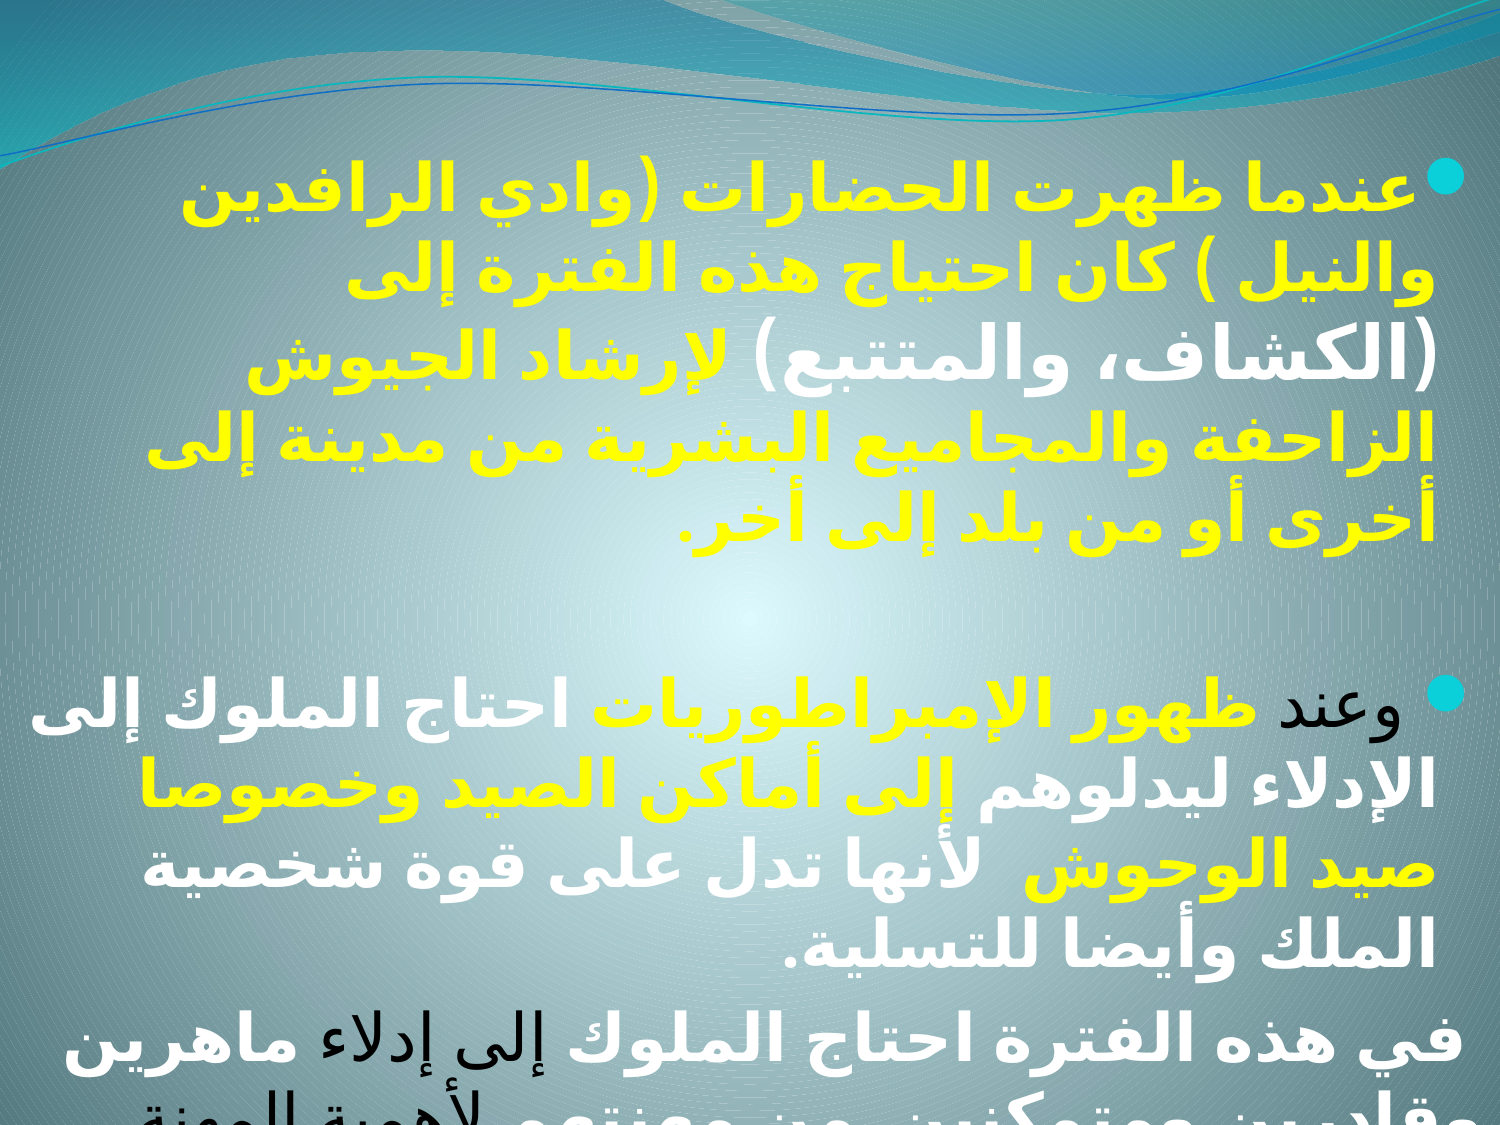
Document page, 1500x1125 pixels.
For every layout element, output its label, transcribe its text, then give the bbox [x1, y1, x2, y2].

list عندما ظهرت الحضارات (وادي الرافدين والنيل ) كان احتياج هذه الفترة إلى (الكشاف، والمتتبع) لإرشاد الجيوش الزاحفة والمجاميع البشرية من مدينة إلى أخرى أو من بلد إلى أخر. وعند ظهور الإمبراطوريات احتاج الملوك إلى الإدلاء ليدلوهم إلى أماكن الصيد وخصوصا صيد الوحوش لأنها تدل على قوة شخصية الملك وأيضا للتسلية. في هذه الفترة احتاج الملوك إلى إدلاء ماهرين وقادرين ومتمكنين من مهنتهم لأهمية المهنة بالنسبة للملوك في تلك الفترة. [0, 137, 1500, 1125]
